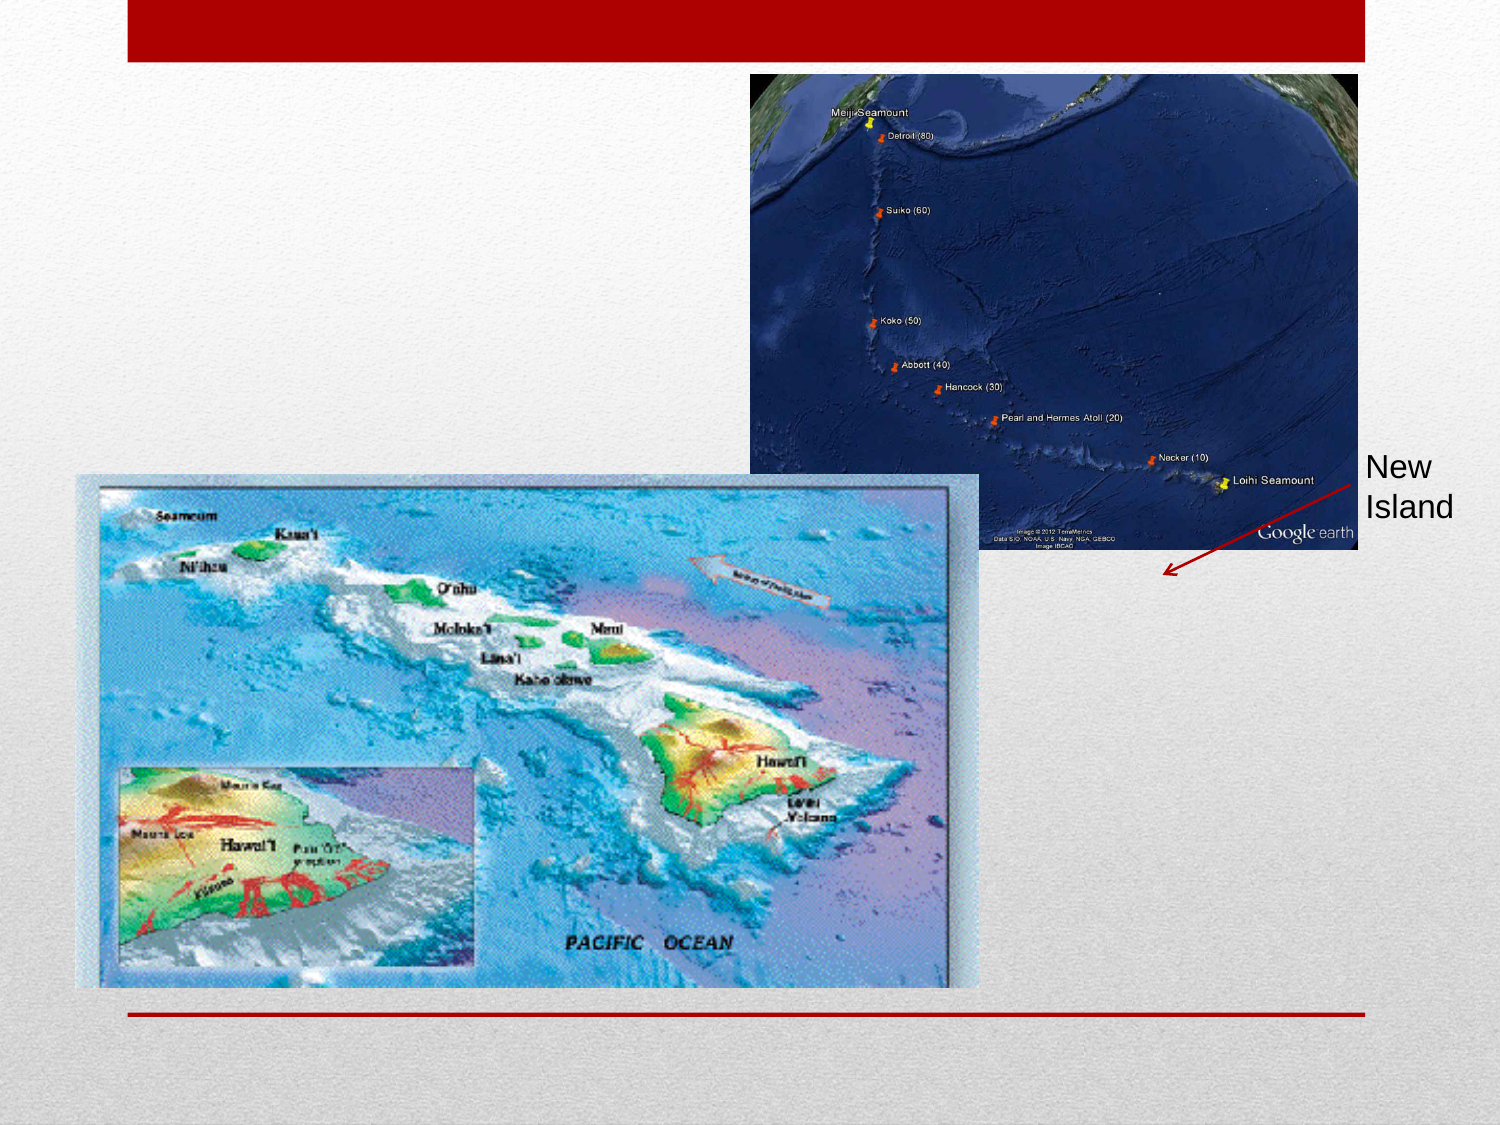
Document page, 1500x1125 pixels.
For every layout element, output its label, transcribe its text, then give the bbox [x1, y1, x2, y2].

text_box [1161, 484, 1351, 576]
text_box New Island [1363, 437, 1470, 532]
picture [74, 74, 1359, 989]
